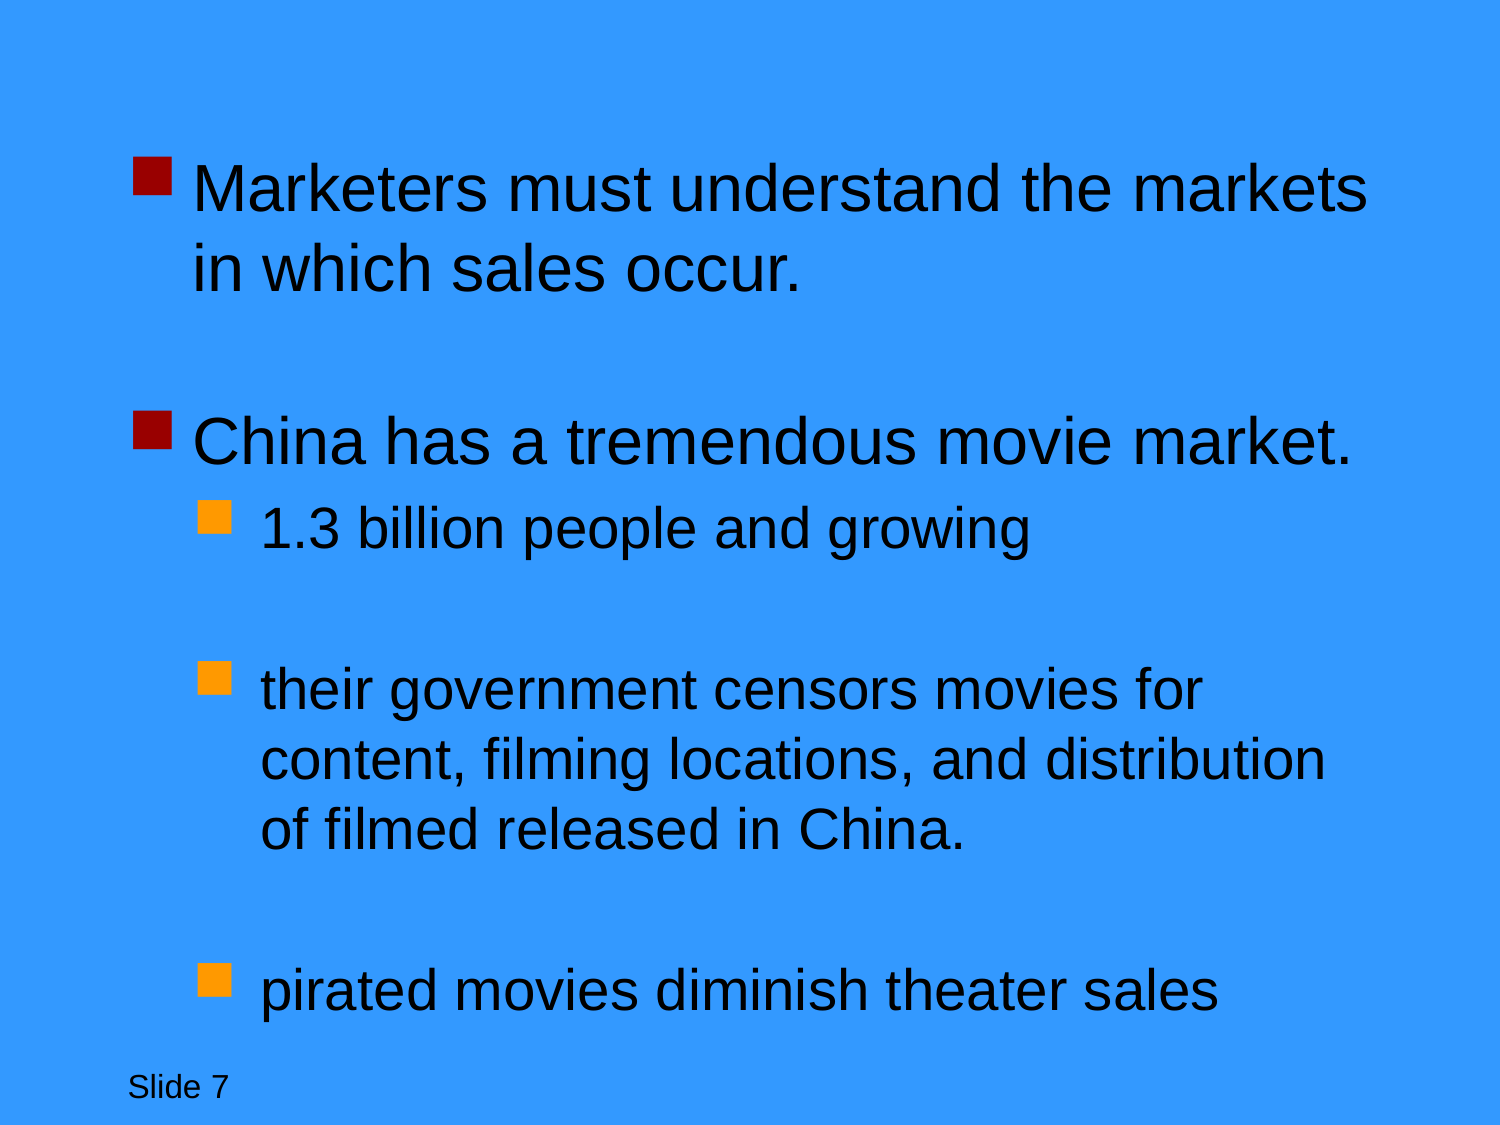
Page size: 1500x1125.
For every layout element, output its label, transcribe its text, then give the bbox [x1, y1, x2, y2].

slide_number Slide 7 [112, 1037, 425, 1113]
list Marketers must understand the markets in which sales occur. China has a tremendous movie market. 1.3 billion people and growing their government censors movies for content, filming locations, and distribution of filmed released in China. pirated movies diminish theater sales [112, 137, 1388, 1013]
